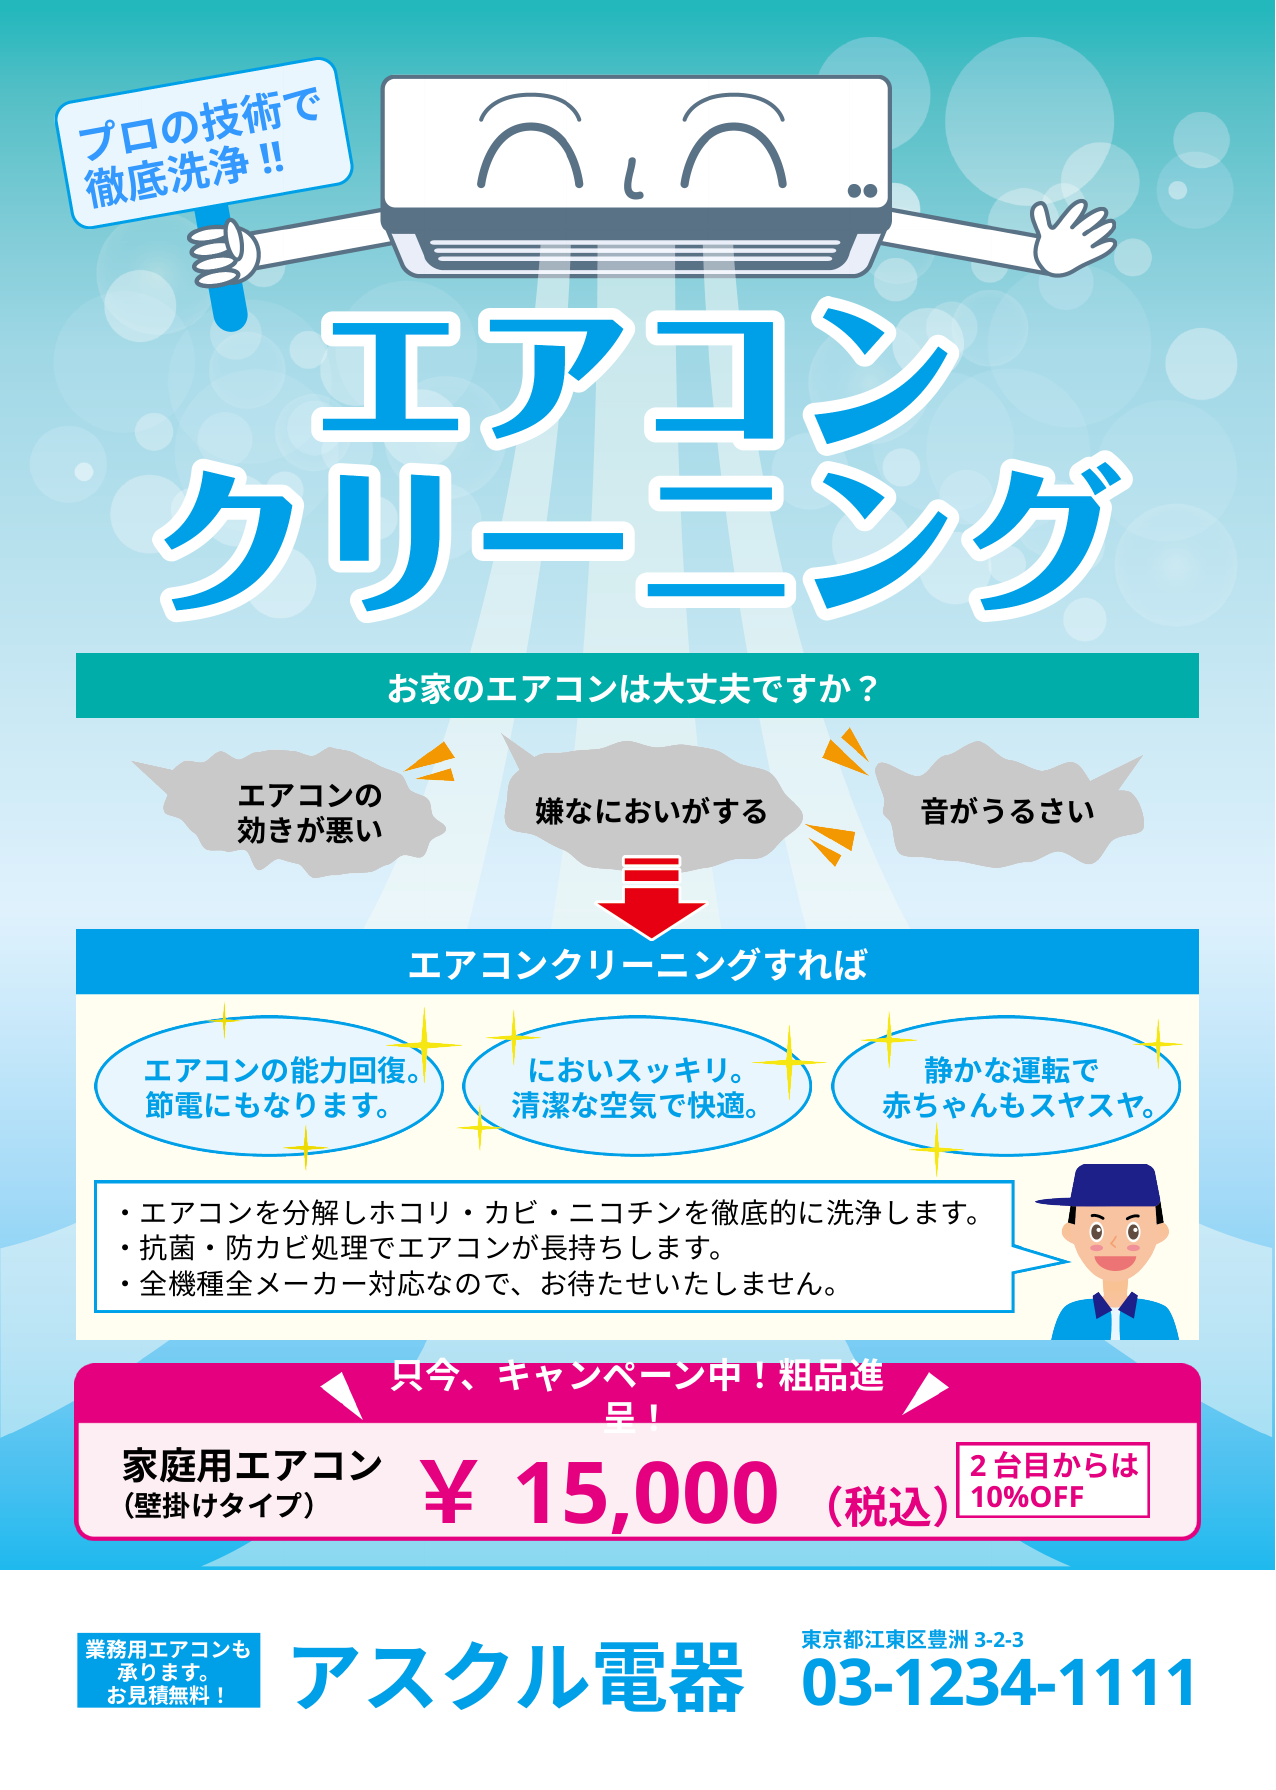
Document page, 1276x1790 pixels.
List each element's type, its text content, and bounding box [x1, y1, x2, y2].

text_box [93, 1180, 1034, 1313]
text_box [94, 1015, 444, 1157]
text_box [831, 1015, 1181, 1157]
picture [0, 0, 1275, 1606]
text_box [320, 1368, 949, 1420]
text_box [875, 741, 1144, 868]
text_box 東京都江東区豊洲3-2-3 03-1234-1111 [789, 1626, 1220, 1719]
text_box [501, 733, 803, 873]
text_box 業務用エアコンも 承ります。 お見積無料！ [77, 1632, 261, 1708]
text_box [462, 1015, 812, 1157]
text_box アスクル電器 [285, 1628, 765, 1722]
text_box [76, 653, 1199, 719]
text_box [130, 747, 446, 878]
